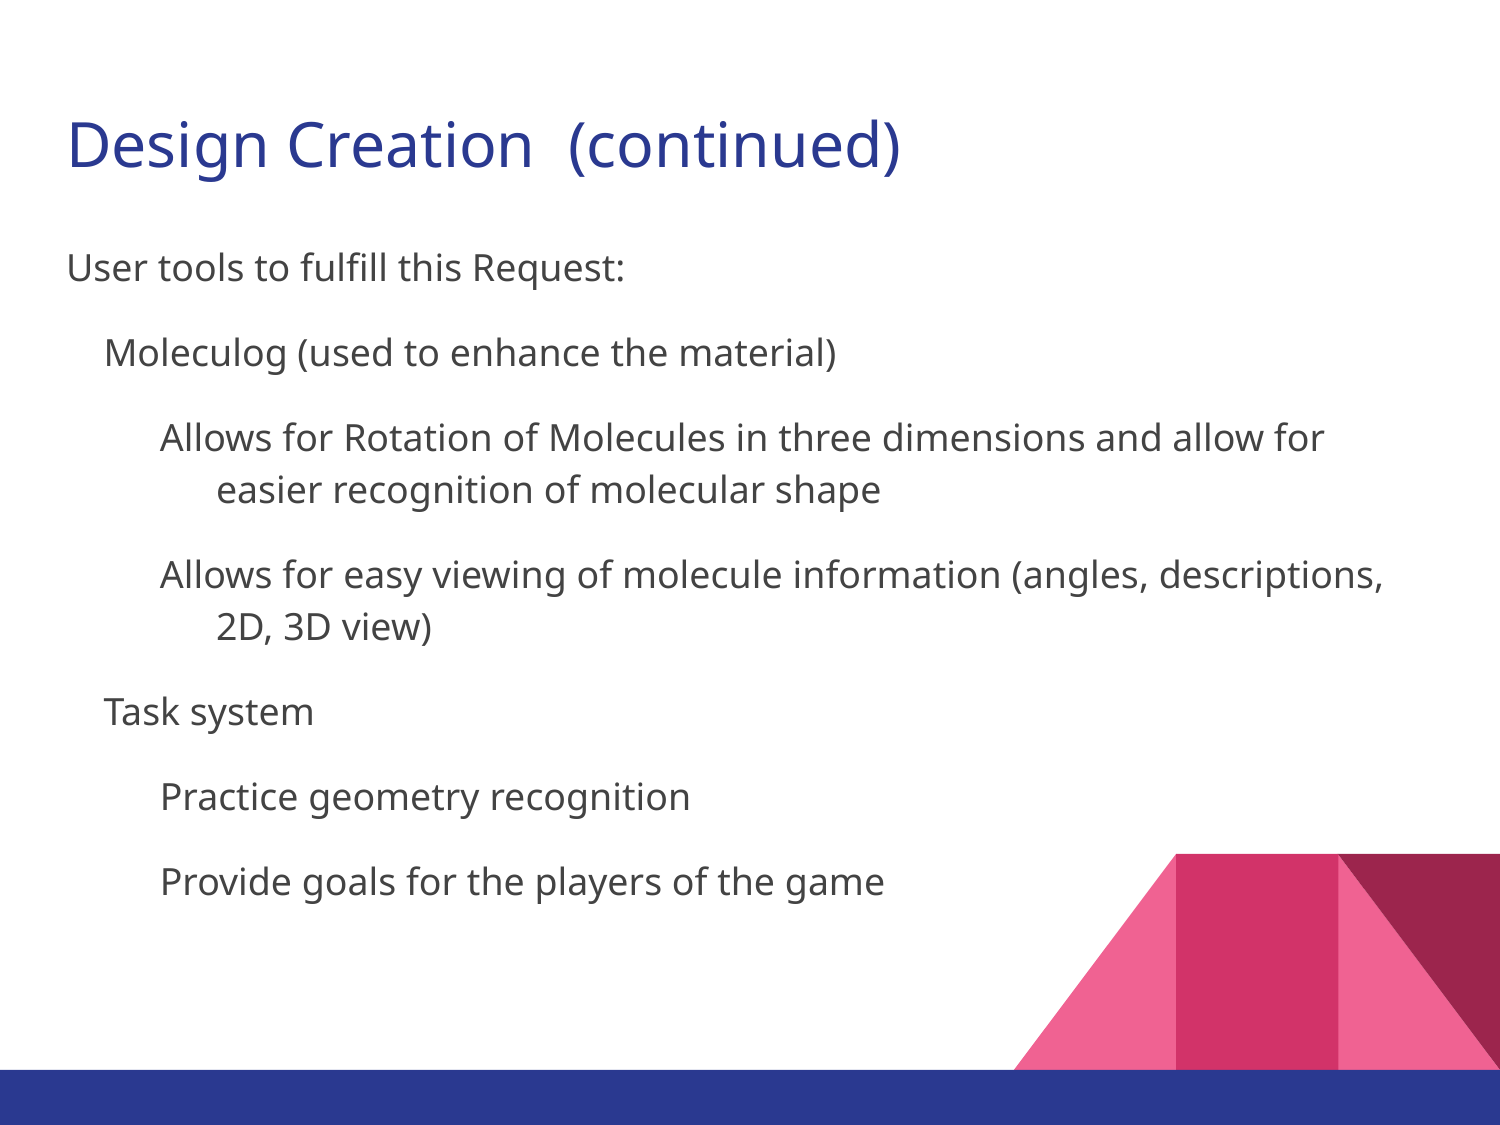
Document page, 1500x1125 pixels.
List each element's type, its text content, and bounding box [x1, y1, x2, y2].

title Design Creation (continued) [51, 89, 1449, 222]
list User tools to fulfill this Request: Moleculog (used to enhance the material) Allows for Rotation of Molecules in three dimensions and allow for easier recognition of molecular shape Allows for easy viewing of molecule information (angles, descriptions, 2D, 3D view) Task system Practice geometry recognition Provide goals for the players of the game [51, 222, 1449, 953]
